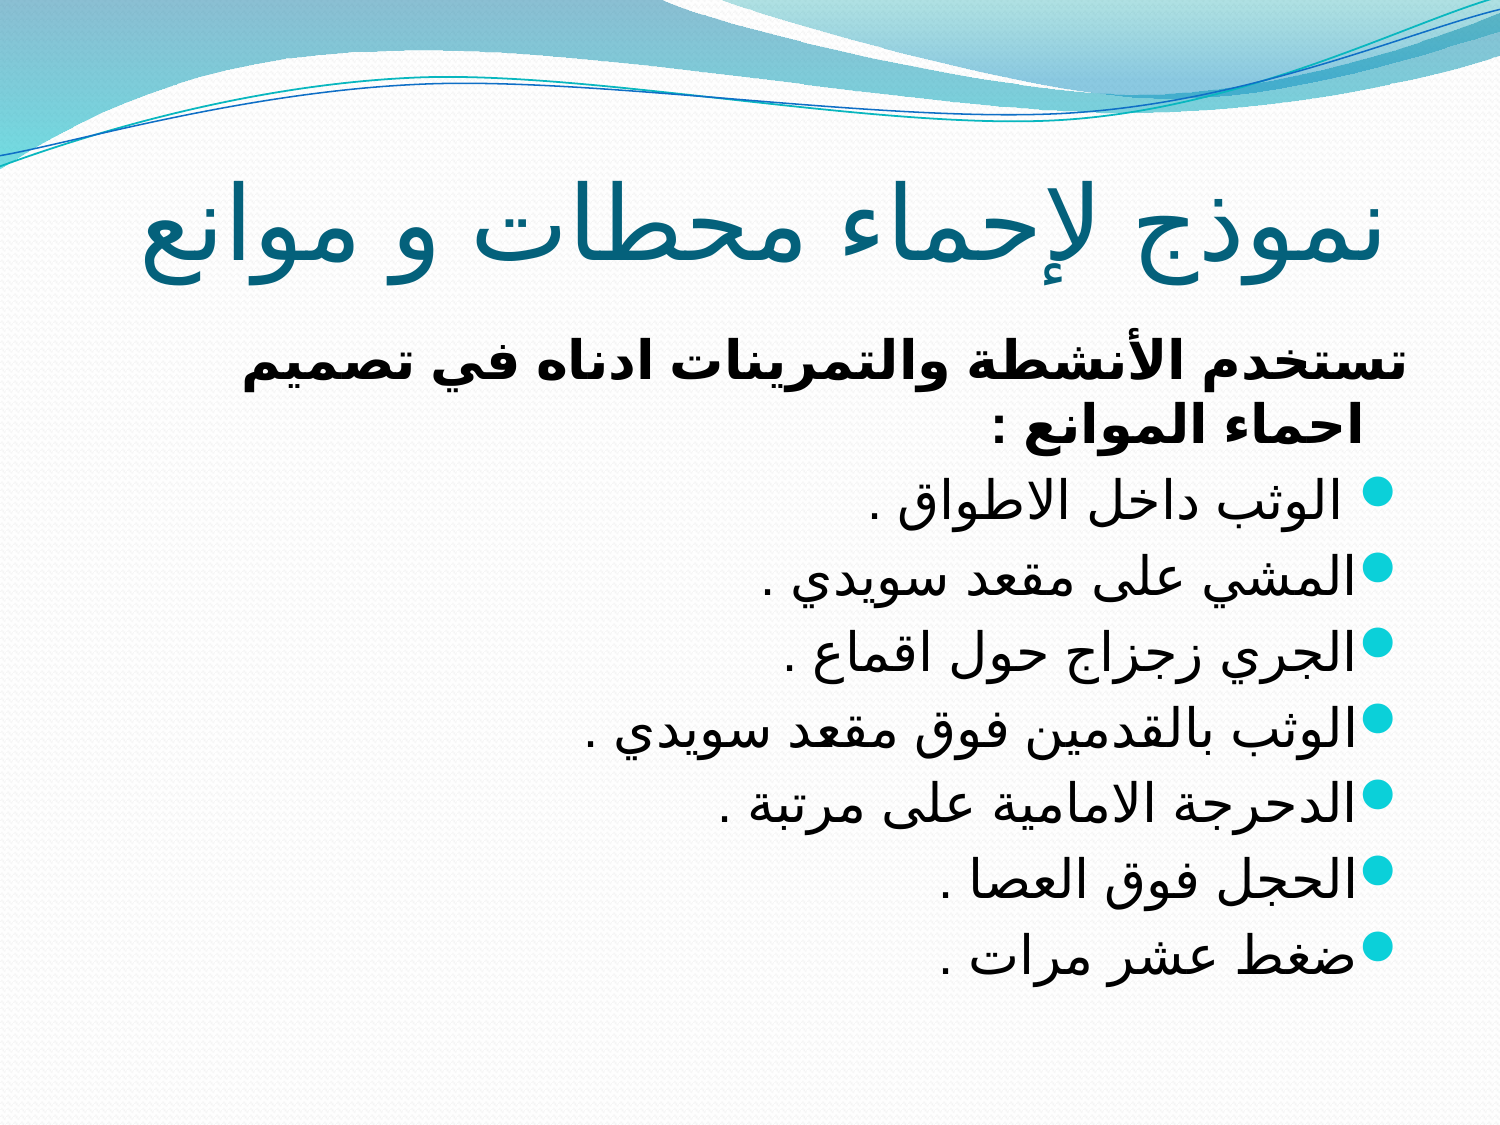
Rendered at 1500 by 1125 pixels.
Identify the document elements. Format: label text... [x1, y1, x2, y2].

title نموذج لإحماء محطات و موانع [75, 115, 1425, 282]
list تستخدم الأنشطة والتمرينات ادناه في تصميم احماء الموانع : الوثب داخل الاطواق . المشي على مقعد سويدي . الجري زجزاج حول اقماع . الوثب بالقدمين فوق مقعد سويدي . الدحرجة الامامية على مرتبة . الحجل فوق العصا . ضغط عشر مرات . [75, 317, 1425, 1038]
